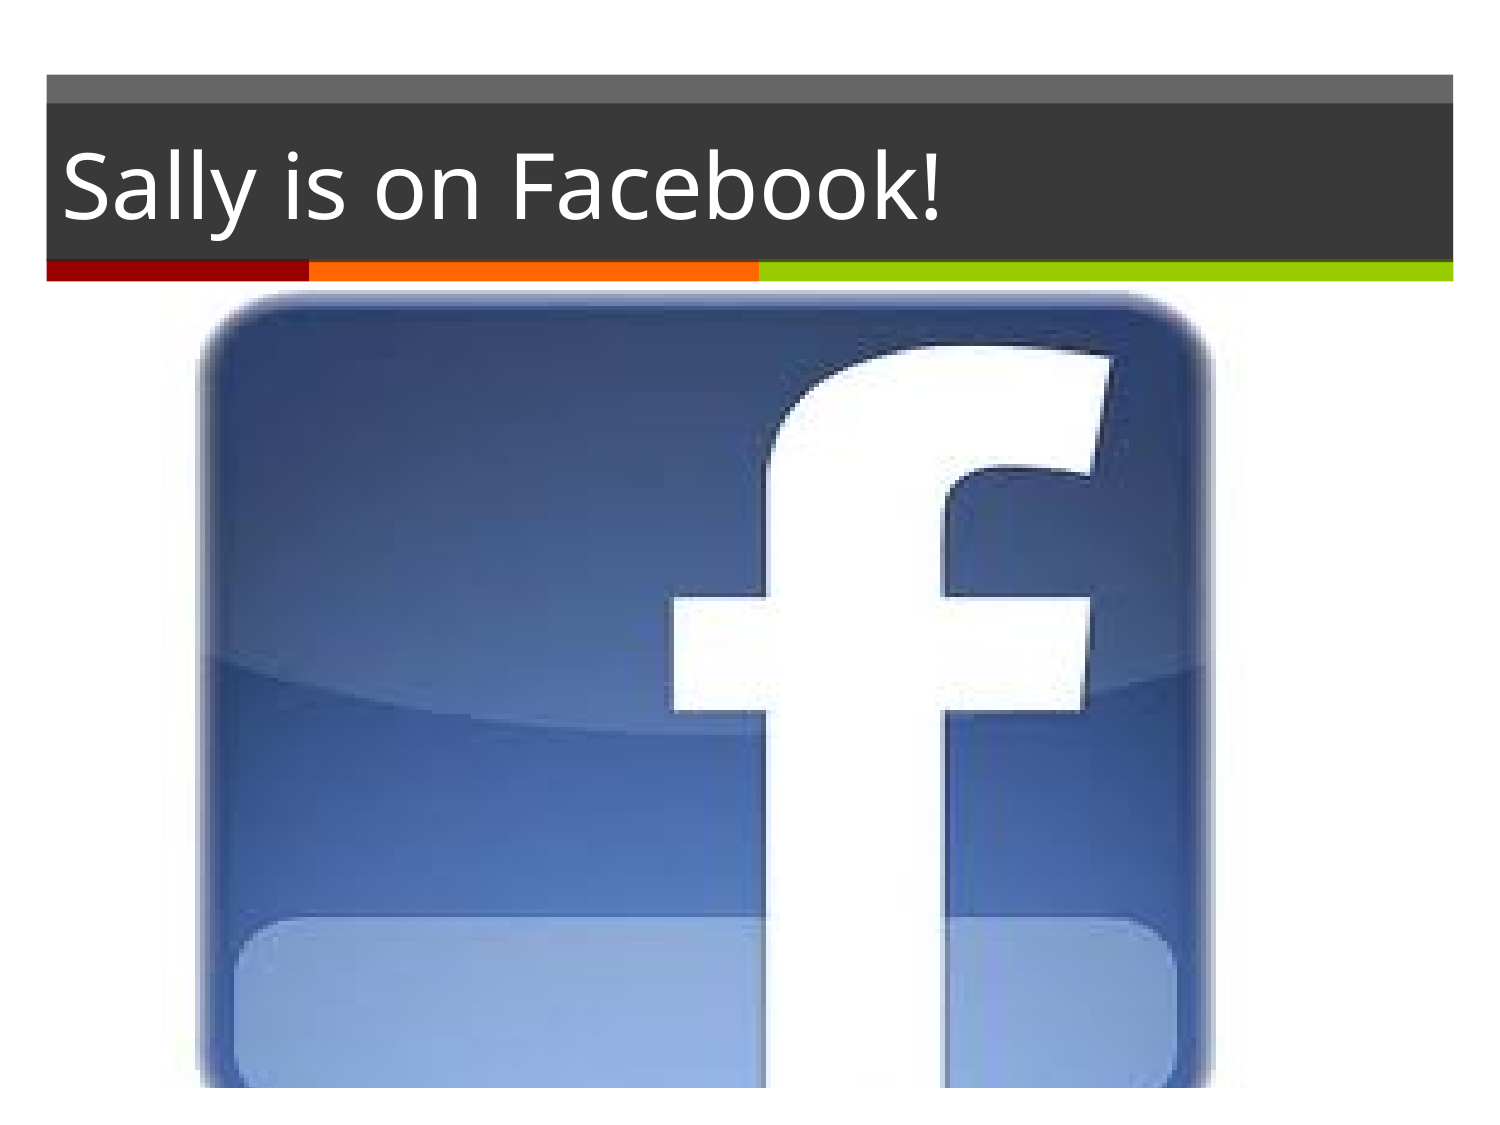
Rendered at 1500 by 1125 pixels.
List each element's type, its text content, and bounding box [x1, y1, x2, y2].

title Sally is on Facebook! [46, 103, 1454, 263]
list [161, 286, 1251, 1088]
